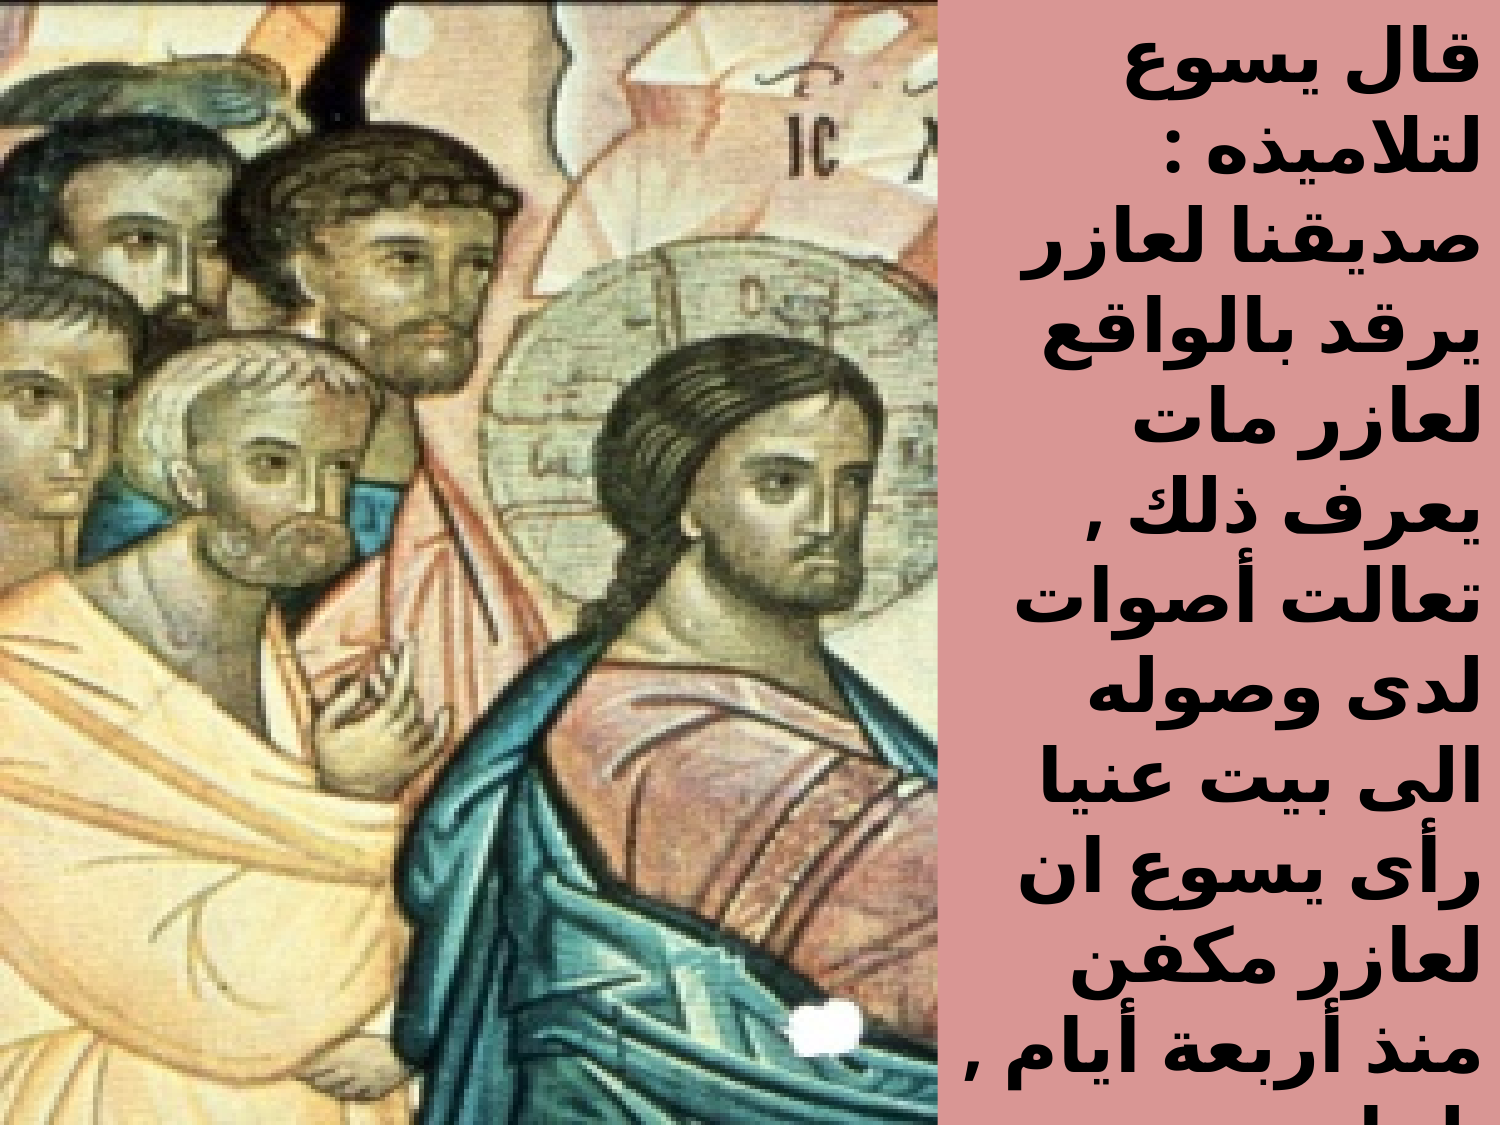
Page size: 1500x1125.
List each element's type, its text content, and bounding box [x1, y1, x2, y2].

text_box قال يسوع لتلاميذه : صديقنا لعازر يرقد بالواقع لعازر مات يعرف ذلك , تعالت أصوات لدى وصوله الى بيت عنيا رأى يسوع ان لعازر مكفن منذ أربعة أيام , لما سمعت مرتا بمجيء يسوع خرجت لاستقباله في حين ان مريم ظلت في البيت [938, 0, 1500, 1125]
picture [0, 0, 938, 1125]
